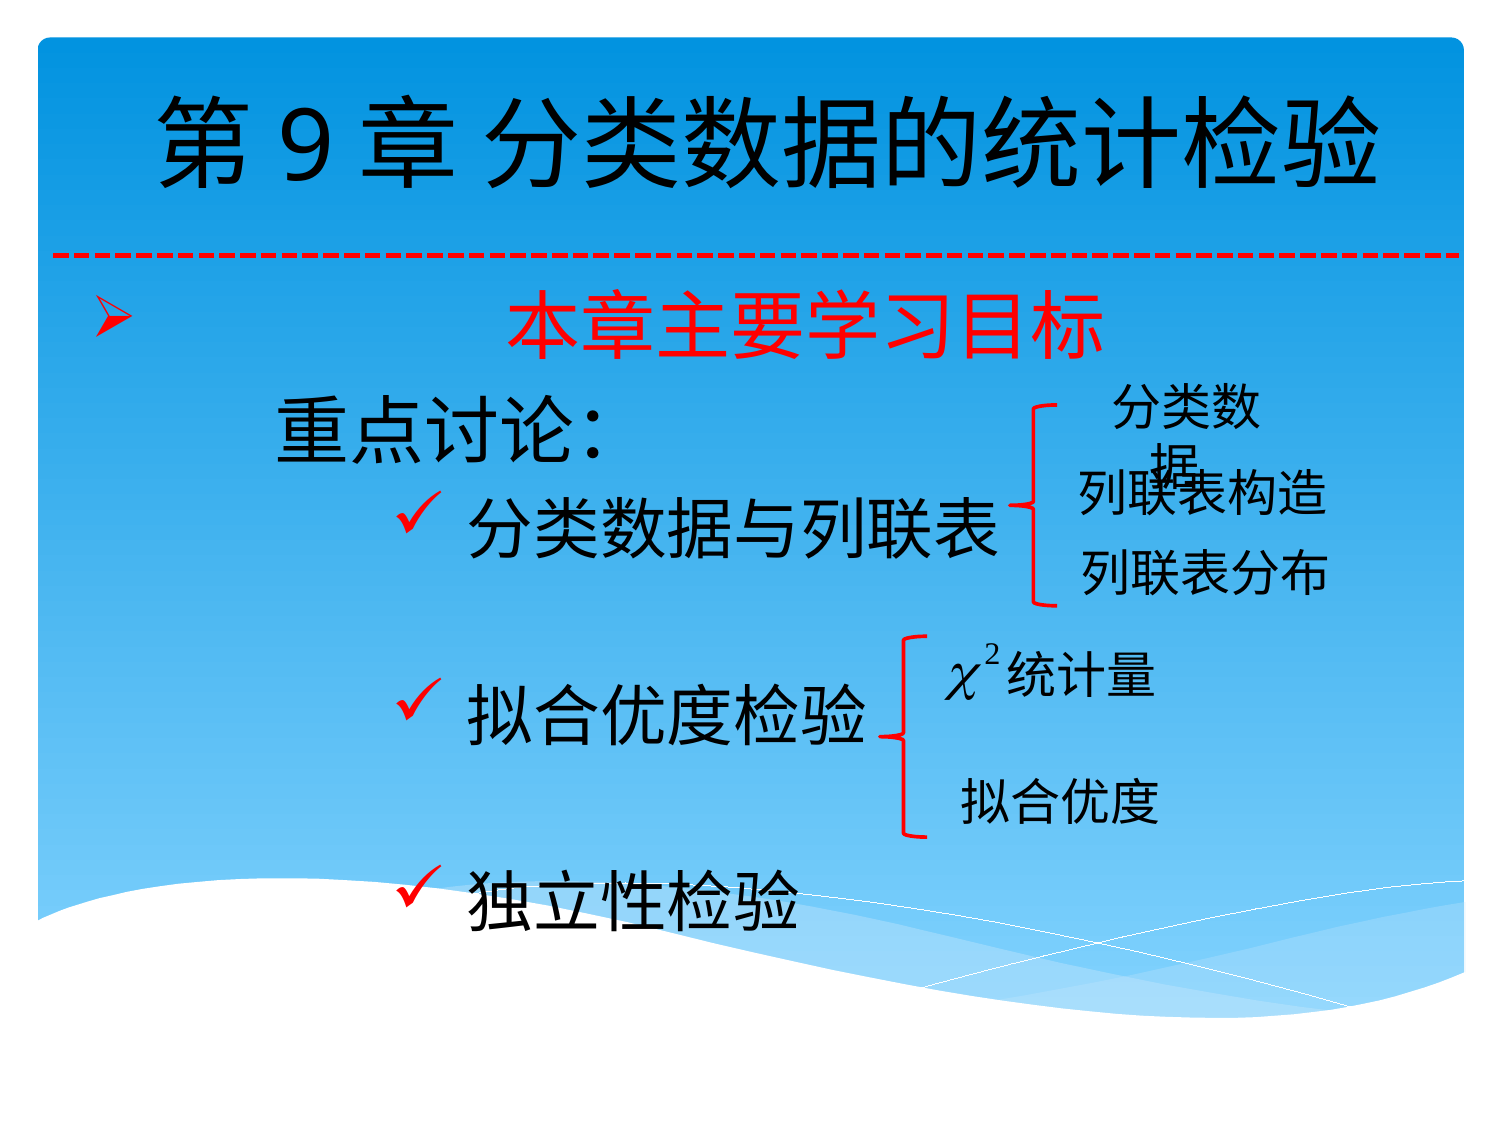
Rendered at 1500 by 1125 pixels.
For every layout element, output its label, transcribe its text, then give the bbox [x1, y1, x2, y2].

text_box [879, 635, 928, 837]
text_box 列联表分布 [1054, 533, 1356, 608]
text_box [936, 630, 1011, 711]
text_box 统计量 [1015, 636, 1232, 710]
text_box [1009, 404, 1058, 607]
text_box 列联表构造 [1051, 454, 1353, 528]
subtitle 本章主要学习目标 重点讨论： 分类数据与列联表 拟合优度检验 独立性检验 [76, 271, 1424, 1027]
title 第9章 分类数据的统计检验 [76, 90, 1459, 209]
text_box 分类数据 [1054, 368, 1296, 442]
text_box 拟合优度 [909, 762, 1211, 837]
